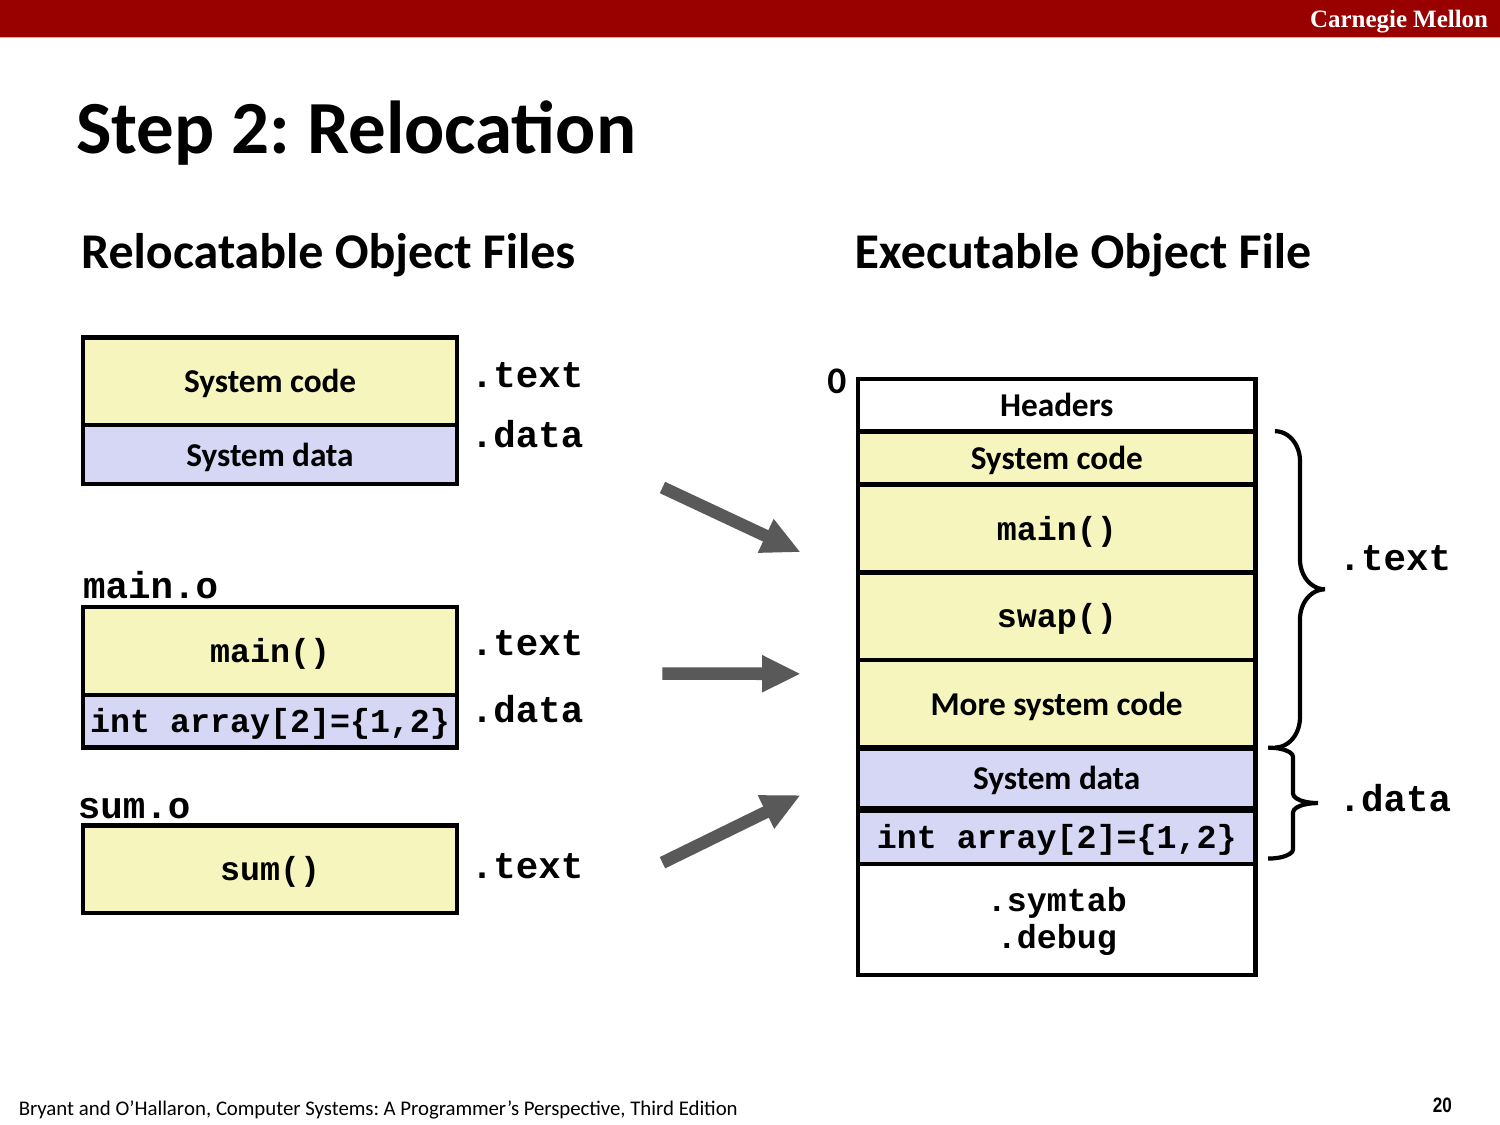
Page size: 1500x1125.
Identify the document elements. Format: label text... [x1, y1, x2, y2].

text_box sum() [83, 825, 457, 913]
text_box .text [456, 837, 599, 895]
text_box main.o [68, 557, 234, 615]
text_box int array[2]={1,2} [83, 694, 457, 748]
text_box .data [456, 406, 599, 465]
text_box Relocatable Object Files [66, 214, 591, 289]
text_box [662, 213, 1467, 975]
text_box .data [456, 681, 599, 740]
text_box .text [456, 346, 599, 405]
title Step 2: Relocation [60, 76, 1308, 171]
text_box System code [83, 337, 457, 425]
text_box main() [83, 607, 457, 694]
text_box System data [83, 425, 457, 485]
text_box .text [456, 613, 599, 672]
text_box sum.o [63, 777, 206, 835]
